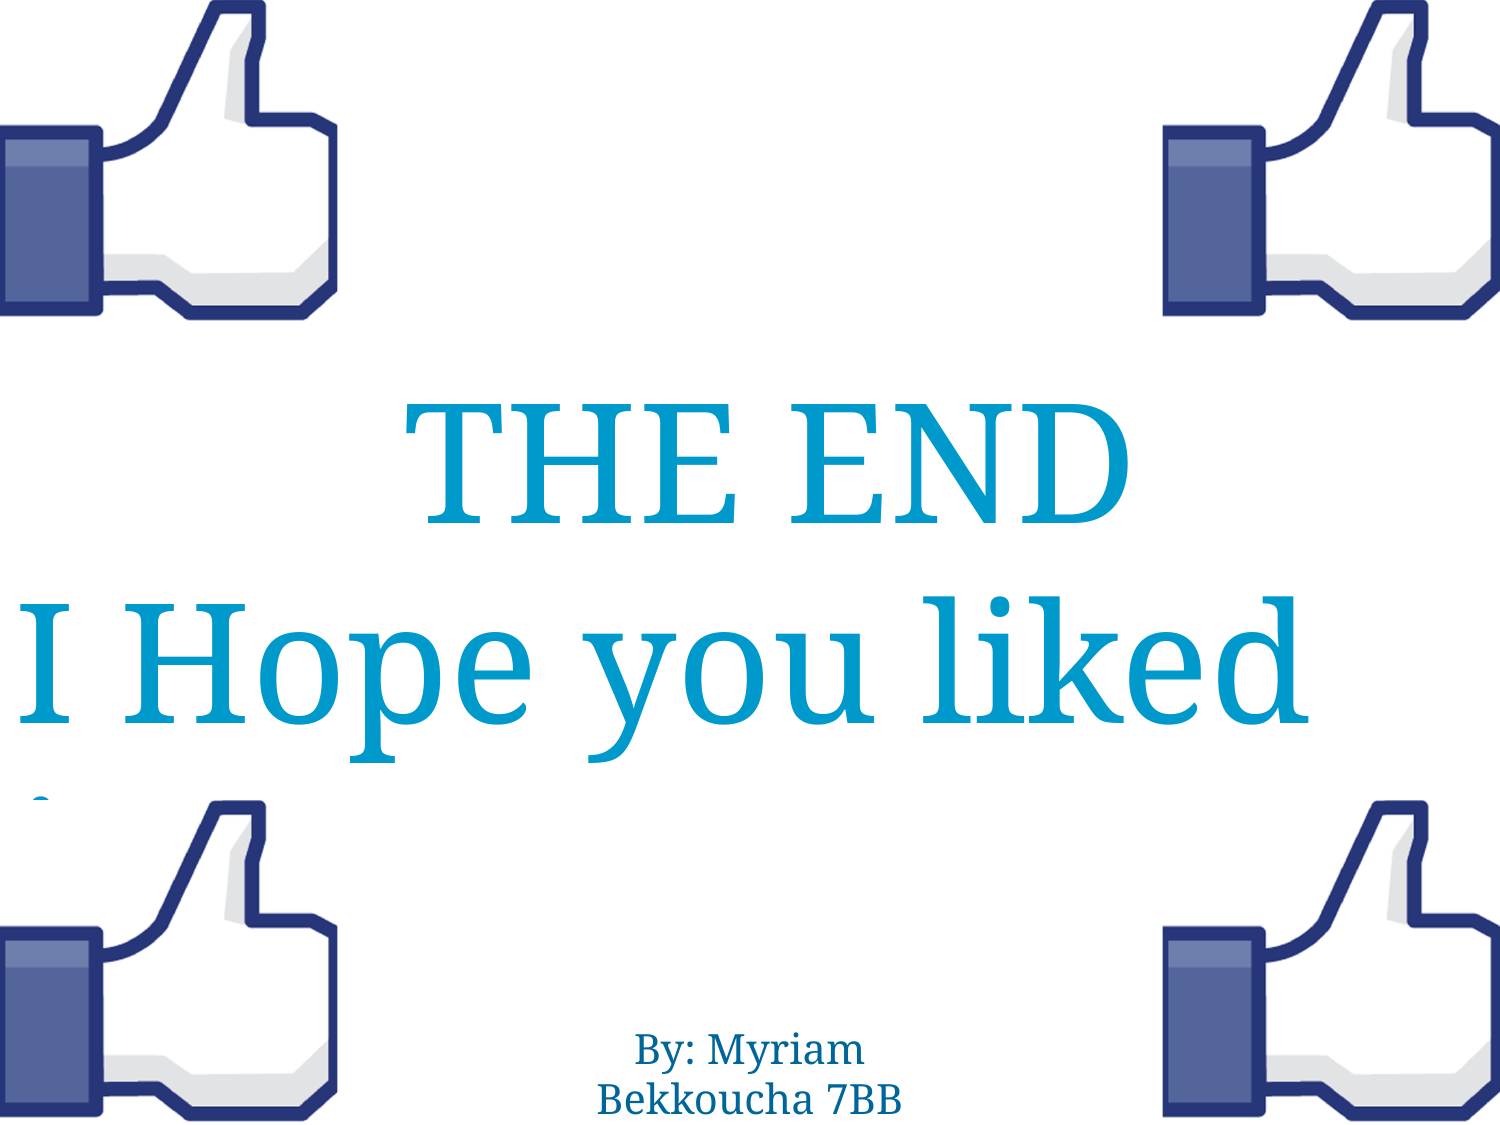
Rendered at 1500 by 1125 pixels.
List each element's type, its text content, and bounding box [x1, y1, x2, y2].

footer By: Myriam Bekkoucha 7BB [512, 1042, 988, 1103]
picture [0, 0, 338, 326]
picture [1162, 799, 1500, 1125]
text_box THE END I Hope you liked it! [0, 0, 1500, 965]
picture [0, 799, 338, 1125]
picture [1162, 0, 1500, 326]
